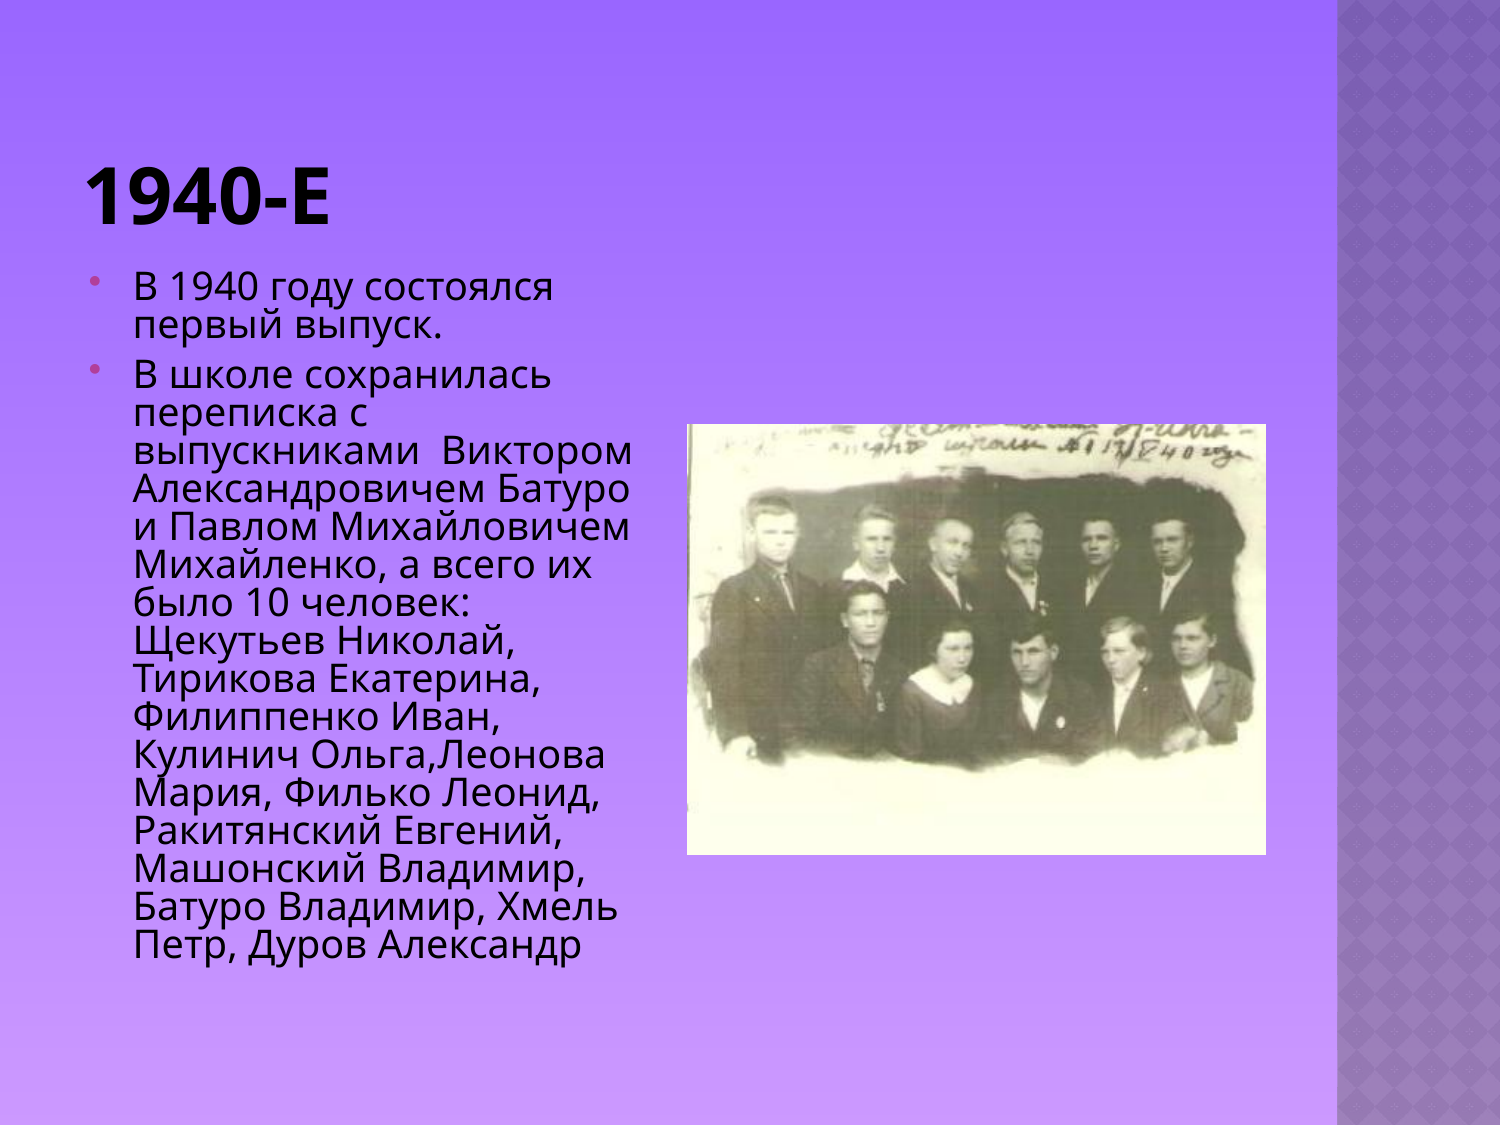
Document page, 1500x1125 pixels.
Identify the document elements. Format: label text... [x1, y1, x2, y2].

list В 1940 году состоялся первый выпуск. В школе сохранилась переписка с выпускниками Виктором Александровичем Батуро и Павлом Михайловичем Михайленко, а всего их было 10 человек: Щекутьев Николай, Тирикова Екатерина, Филиппенко Иван, Кулинич Ольга,Леонова Мария, Филько Леонид, Ракитянский Евгений, Машонский Владимир, Батуро Владимир, Хмель Петр, Дуров Александр [74, 262, 653, 1006]
title 1940-е [75, 52, 1263, 240]
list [687, 424, 1266, 856]
